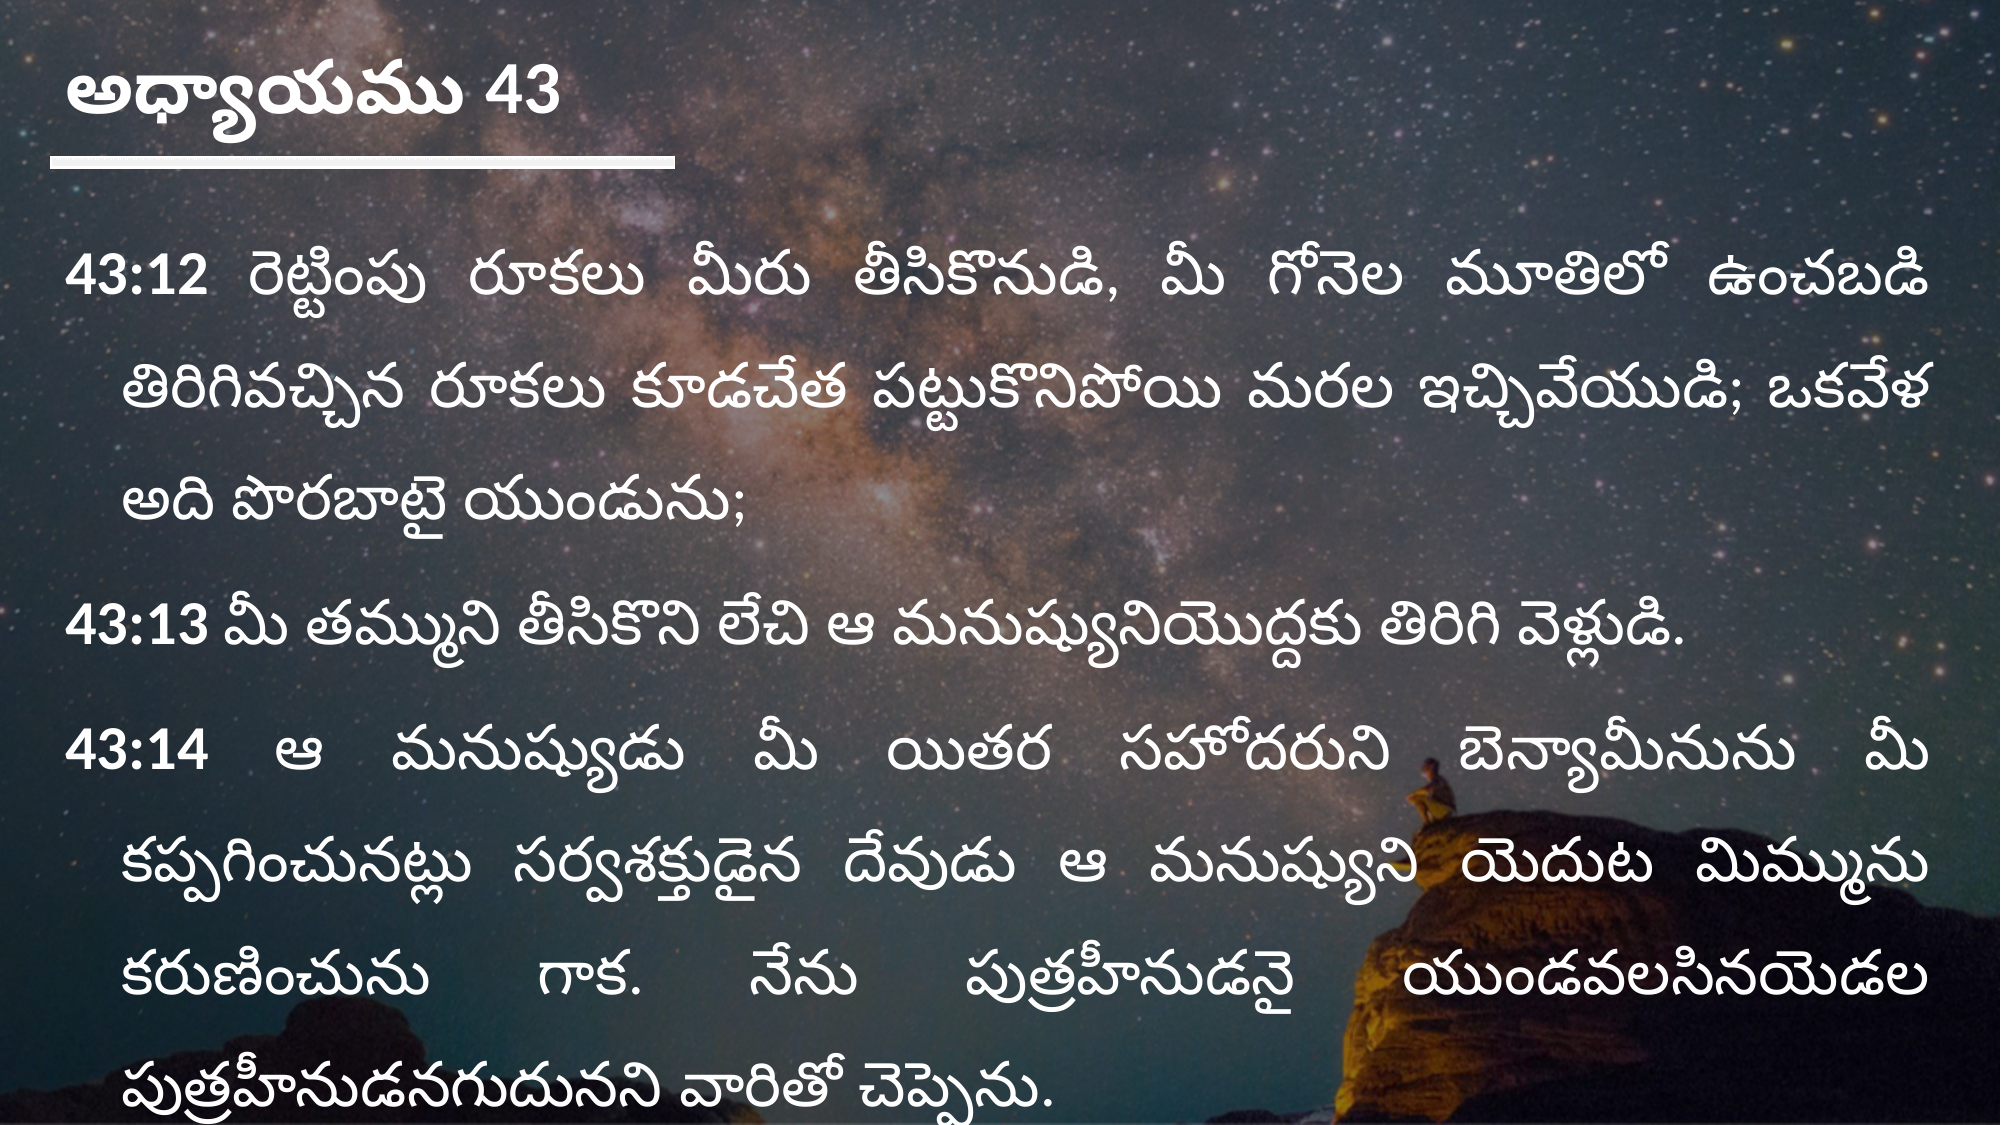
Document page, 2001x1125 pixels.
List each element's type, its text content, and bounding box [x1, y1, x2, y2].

title అధ్యాయము 43 [50, 0, 1925, 167]
list 43:12 రెట్టింపు రూకలు మీరు తీసికొనుడి, మీ గోనెల మూతిలో ఉంచబడి తిరిగివచ్చిన రూకలు కూడచేత పట్టుకొనిపోయి మరల ఇచ్చివేయుడి; ఒకవేళ అది పొరబాటై యుండును; 43:13 మీ తమ్ముని తీసికొని లేచి ఆ మనుష్యునియొద్దకు తిరిగి వెళ్లుడి. 43:14 ఆ మనుష్యుడు మీ యితర సహోదరుని బెన్యామీనును మీ కప్పగించునట్లు సర్వశక్తుడైన దేవుడు ఆ మనుష్యుని యెదుట మిమ్మును కరుణించును గాక. నేను పుత్రహీనుడనై యుండవలసినయెడల పుత్రహీనుడనగుదునని వారితో చెప్పెను. [50, 187, 1946, 1063]
picture [0, 0, 2000, 1125]
